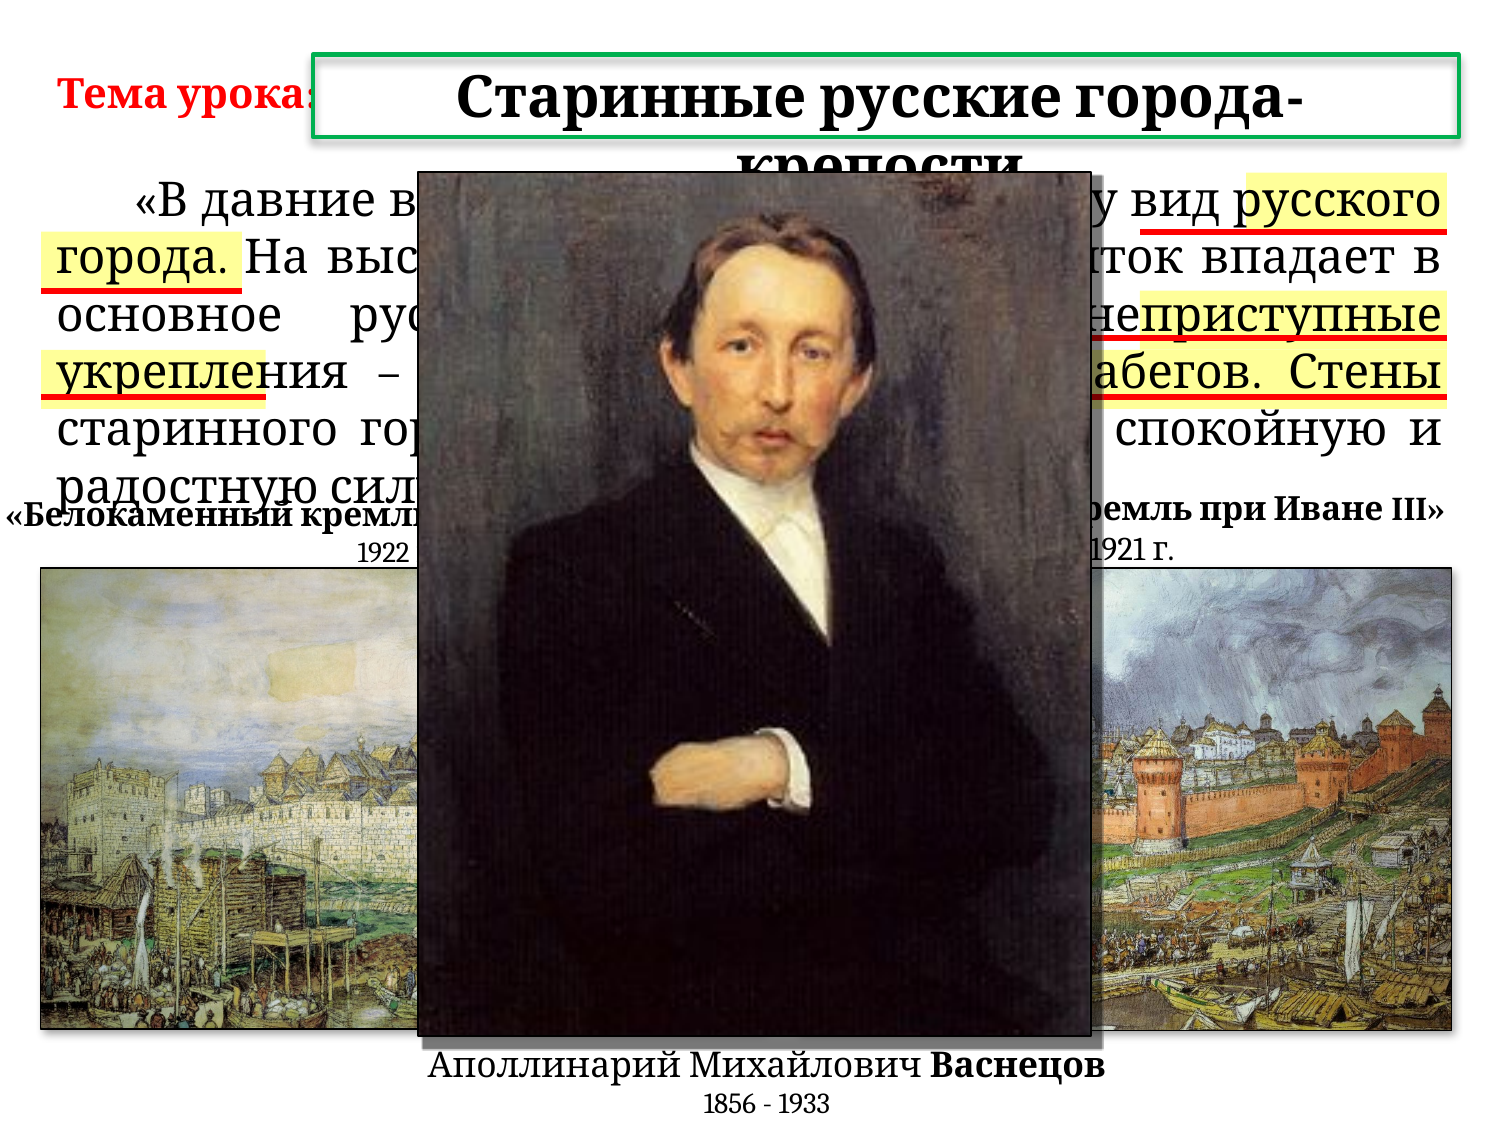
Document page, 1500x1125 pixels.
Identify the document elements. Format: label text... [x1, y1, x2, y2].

text_box Тема урока: [42, 59, 306, 125]
text_box «Московский кремль при Иване III» 1921 г. [1104, 479, 1460, 615]
text_box «Белокаменный кремль Дмитрия Донского» 1922 г. [0, 486, 413, 576]
text_box Аполлинарий Михайлович Васнецов 1856 - 1933 [412, 1038, 1121, 1125]
picture [41, 172, 1451, 1036]
text_box Старинные русские города-крепости [312, 51, 1447, 207]
text_box «В давние времена открывался путнику вид русского города. На высоких холмах, где речка-приток впадает в основное русло реки, сооружали неприступные укрепления – крепости от вражеских набегов. Стены старинного города внушали могучую, но спокойную и радостную силу!» [1104, 160, 1459, 479]
text_box «В давние времена открывался путнику вид русского города. На высоких холмах, где речка-приток впадает в основное русло реки, сооружали неприступные укрепления – крепости от вражеских набегов. Стены старинного города внушали могучую, но спокойную и радостную силу!» [41, 160, 413, 486]
text_box [1447, 52, 1461, 139]
